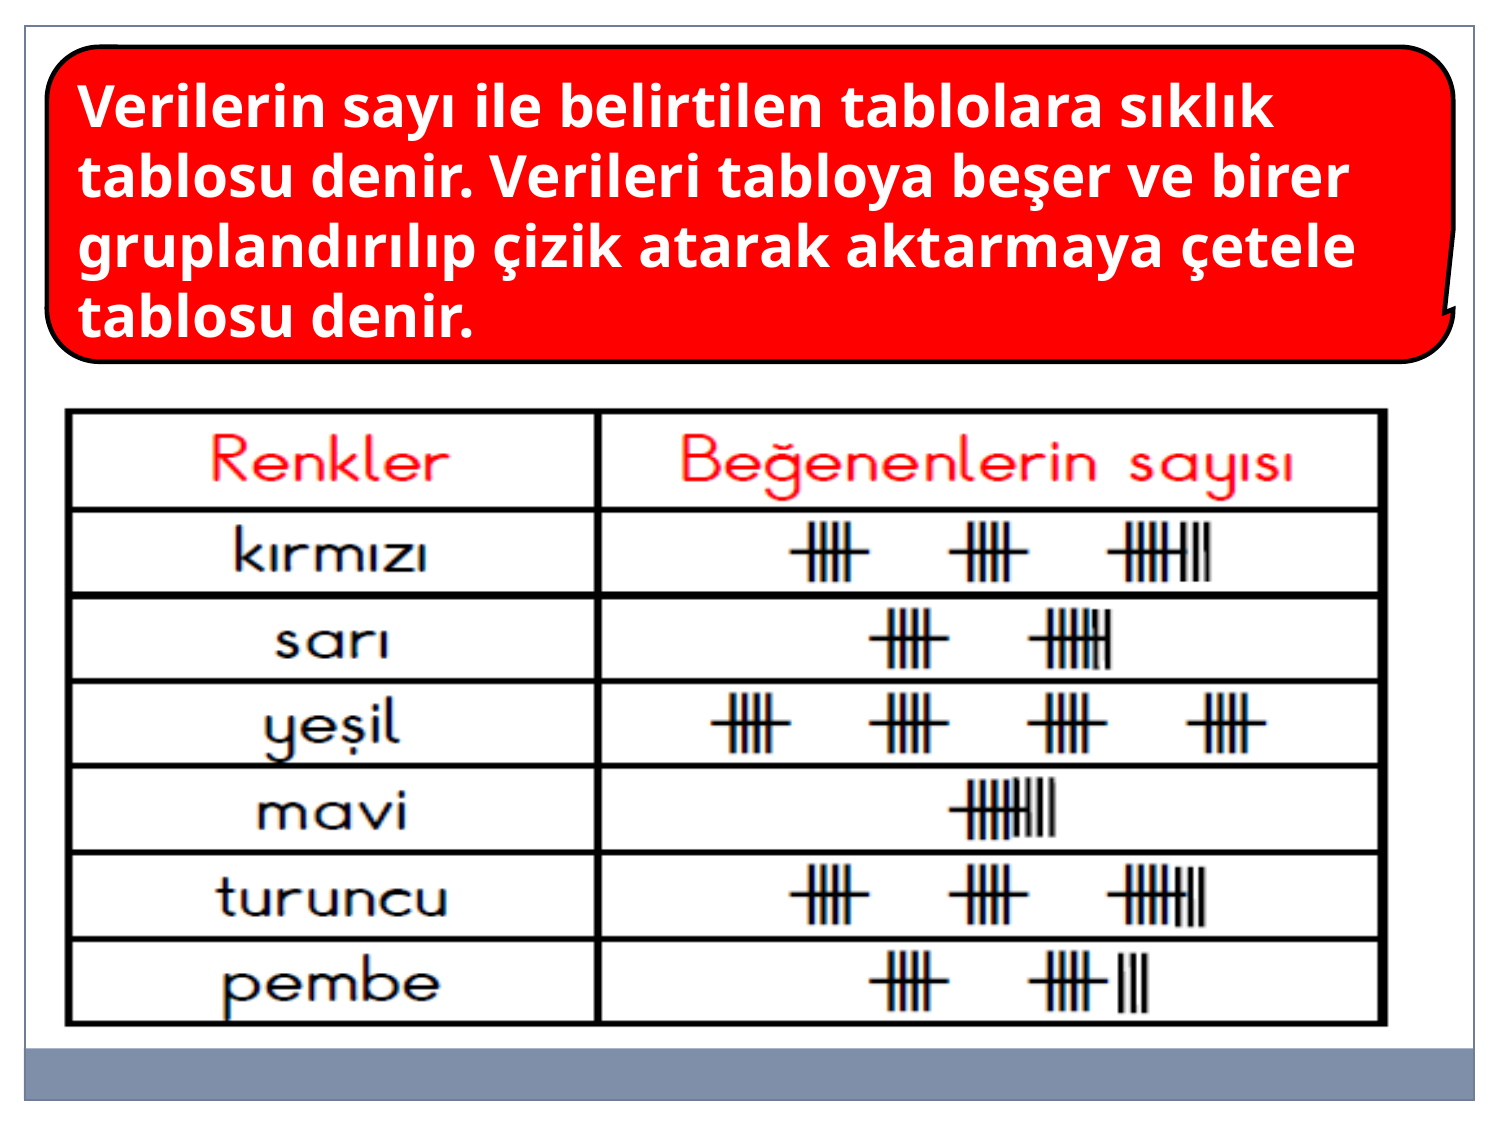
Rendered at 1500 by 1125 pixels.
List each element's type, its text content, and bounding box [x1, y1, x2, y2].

text_box Verilerin sayı ile belirtilen tablolara sıklık tablosu denir. Verileri tabloya beşer ve birer gruplandırılıp çizik atarak aktarmaya çetele tablosu denir. [46, 46, 1454, 362]
picture [49, 396, 1412, 1036]
